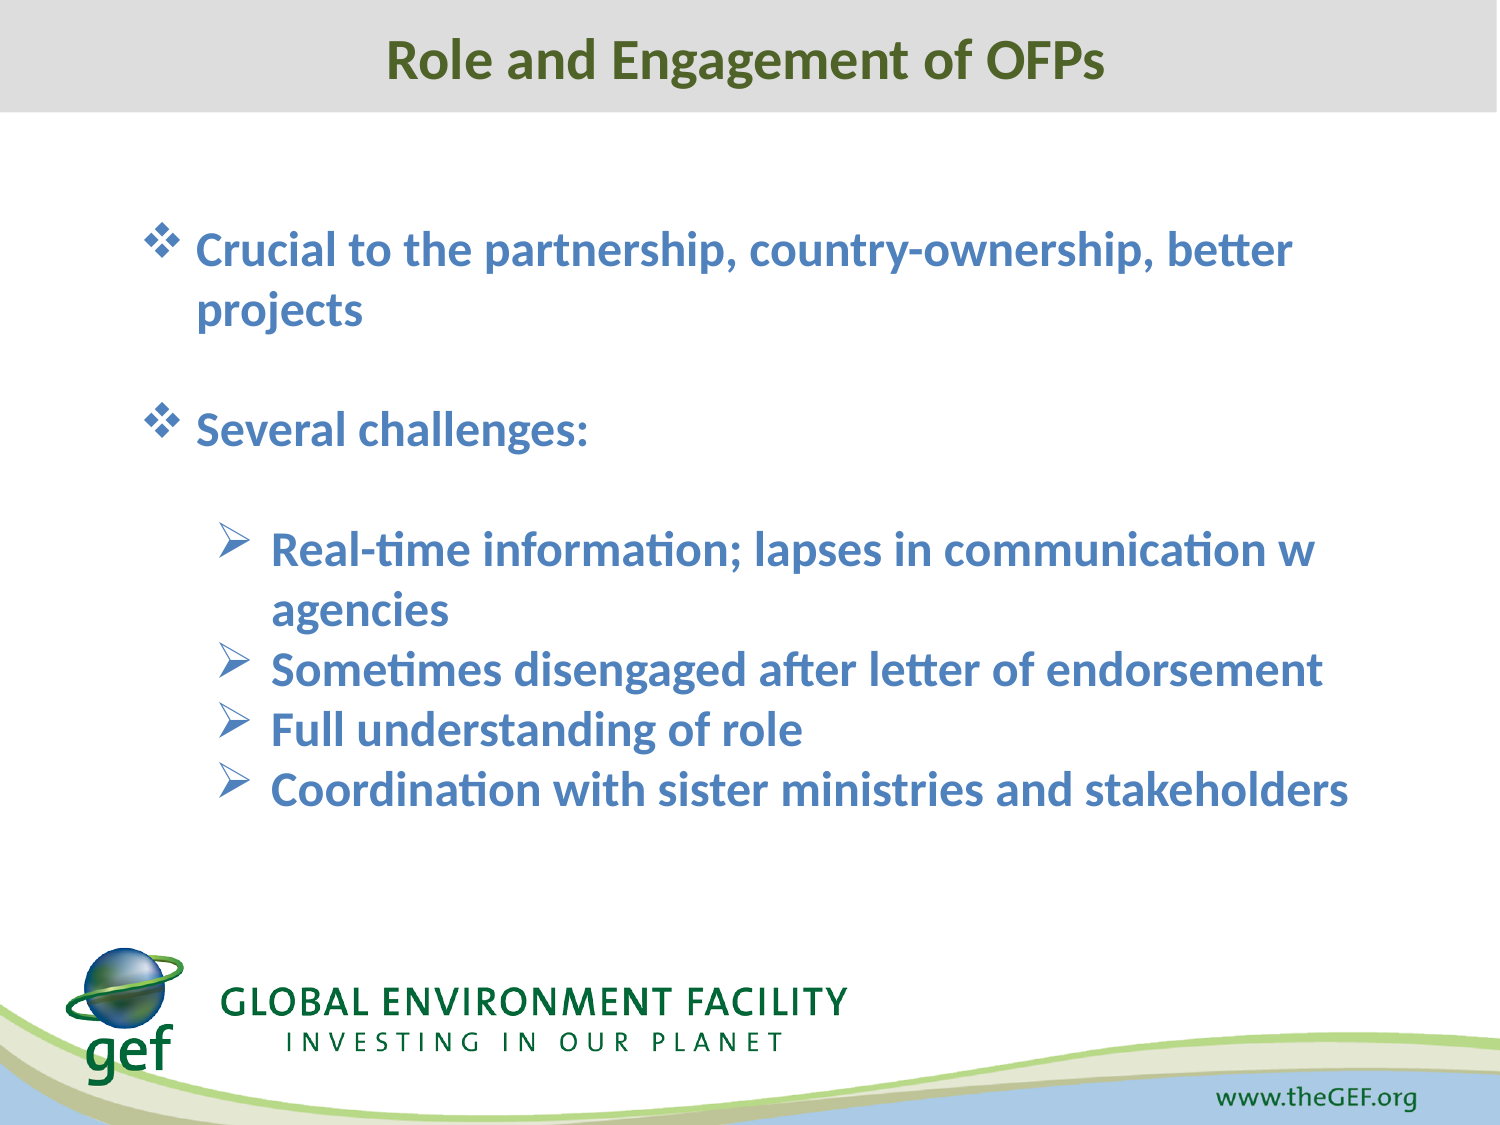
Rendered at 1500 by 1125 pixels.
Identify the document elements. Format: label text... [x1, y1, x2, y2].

picture [0, 920, 1500, 1125]
text_box Crucial to the partnership, country-ownership, better projects Several challenges: Real-time information; lapses in communication w agencies Sometimes disengaged after letter of endorsement Full understanding of role Coordination with sister ministries and stakeholders [125, 209, 1450, 1045]
text_box Role and Engagement of OFPs [0, 0, 1497, 113]
